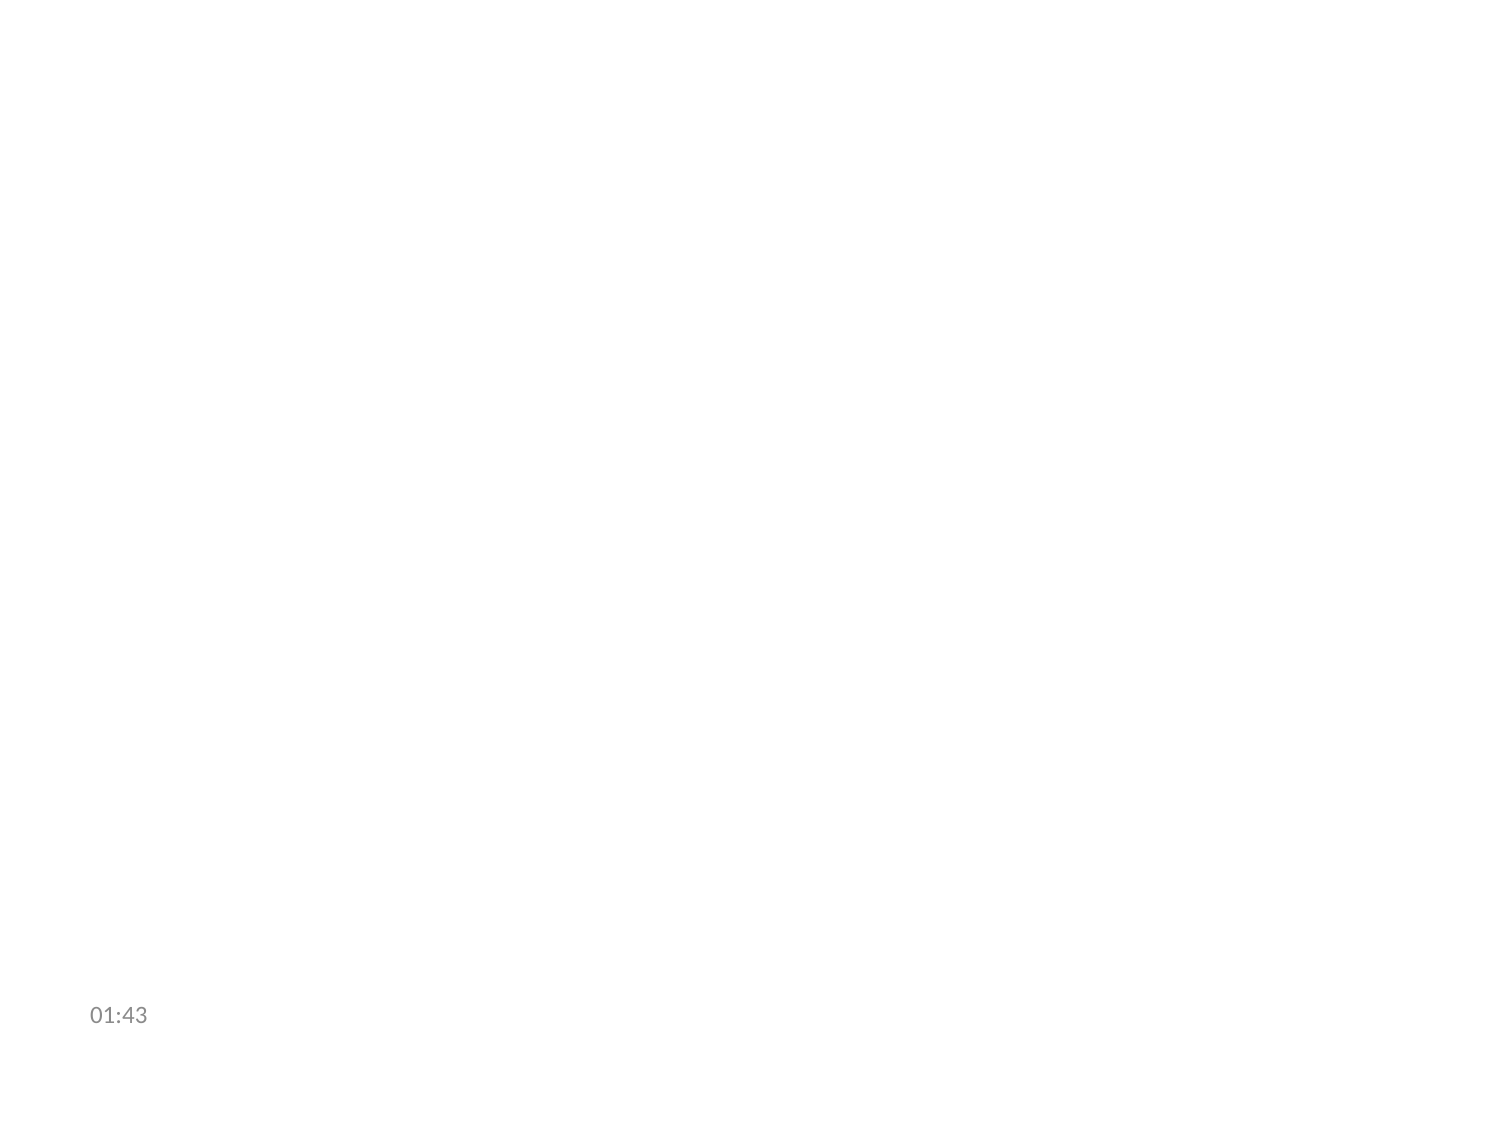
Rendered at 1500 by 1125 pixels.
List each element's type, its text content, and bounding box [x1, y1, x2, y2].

text_box 15:35 [75, 983, 425, 1044]
